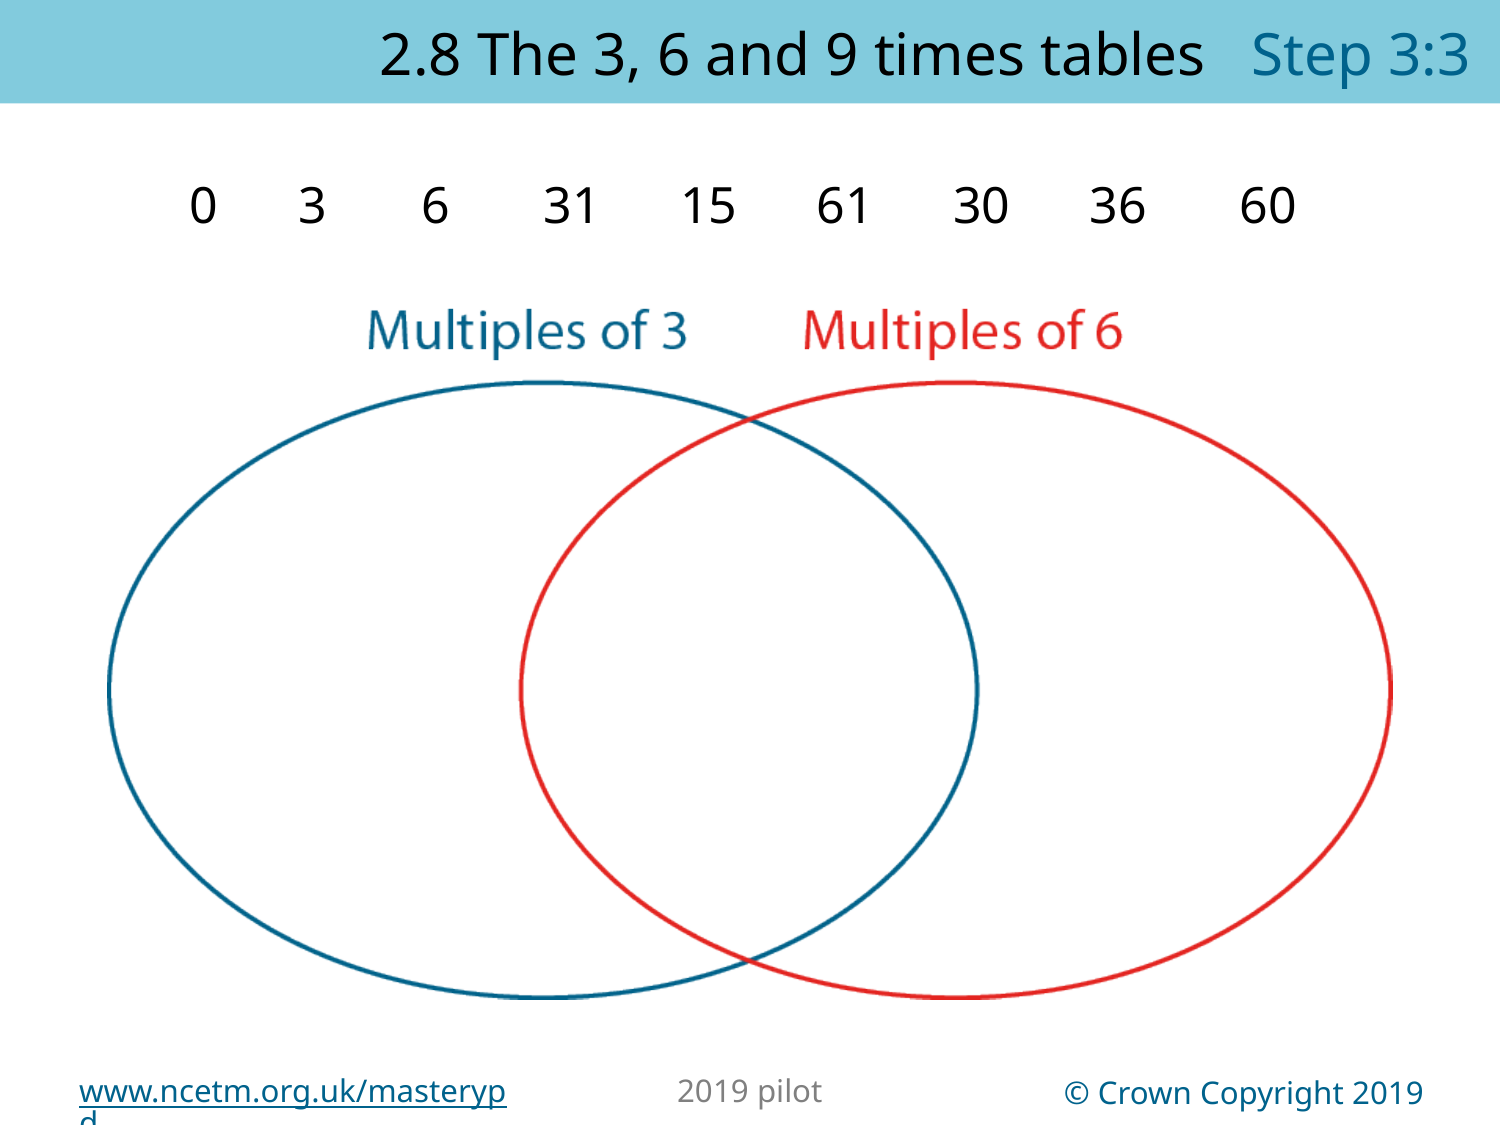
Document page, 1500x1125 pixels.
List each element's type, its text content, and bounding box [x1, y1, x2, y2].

list 2.8 The 3, 6 and 9 times tables Step 3:3 [0, 0, 1500, 104]
text_box 0 [174, 166, 234, 241]
text_box 30 [938, 166, 1026, 241]
text_box 6 [406, 166, 466, 241]
picture [106, 301, 1394, 1000]
text_box 15 [665, 166, 753, 241]
text_box 61 [801, 166, 889, 241]
text_box 31 [529, 166, 616, 241]
text_box 3 [284, 166, 343, 241]
picture [106, 699, 517, 1000]
text_box 60 [1224, 166, 1312, 241]
text_box 36 [1074, 166, 1162, 241]
